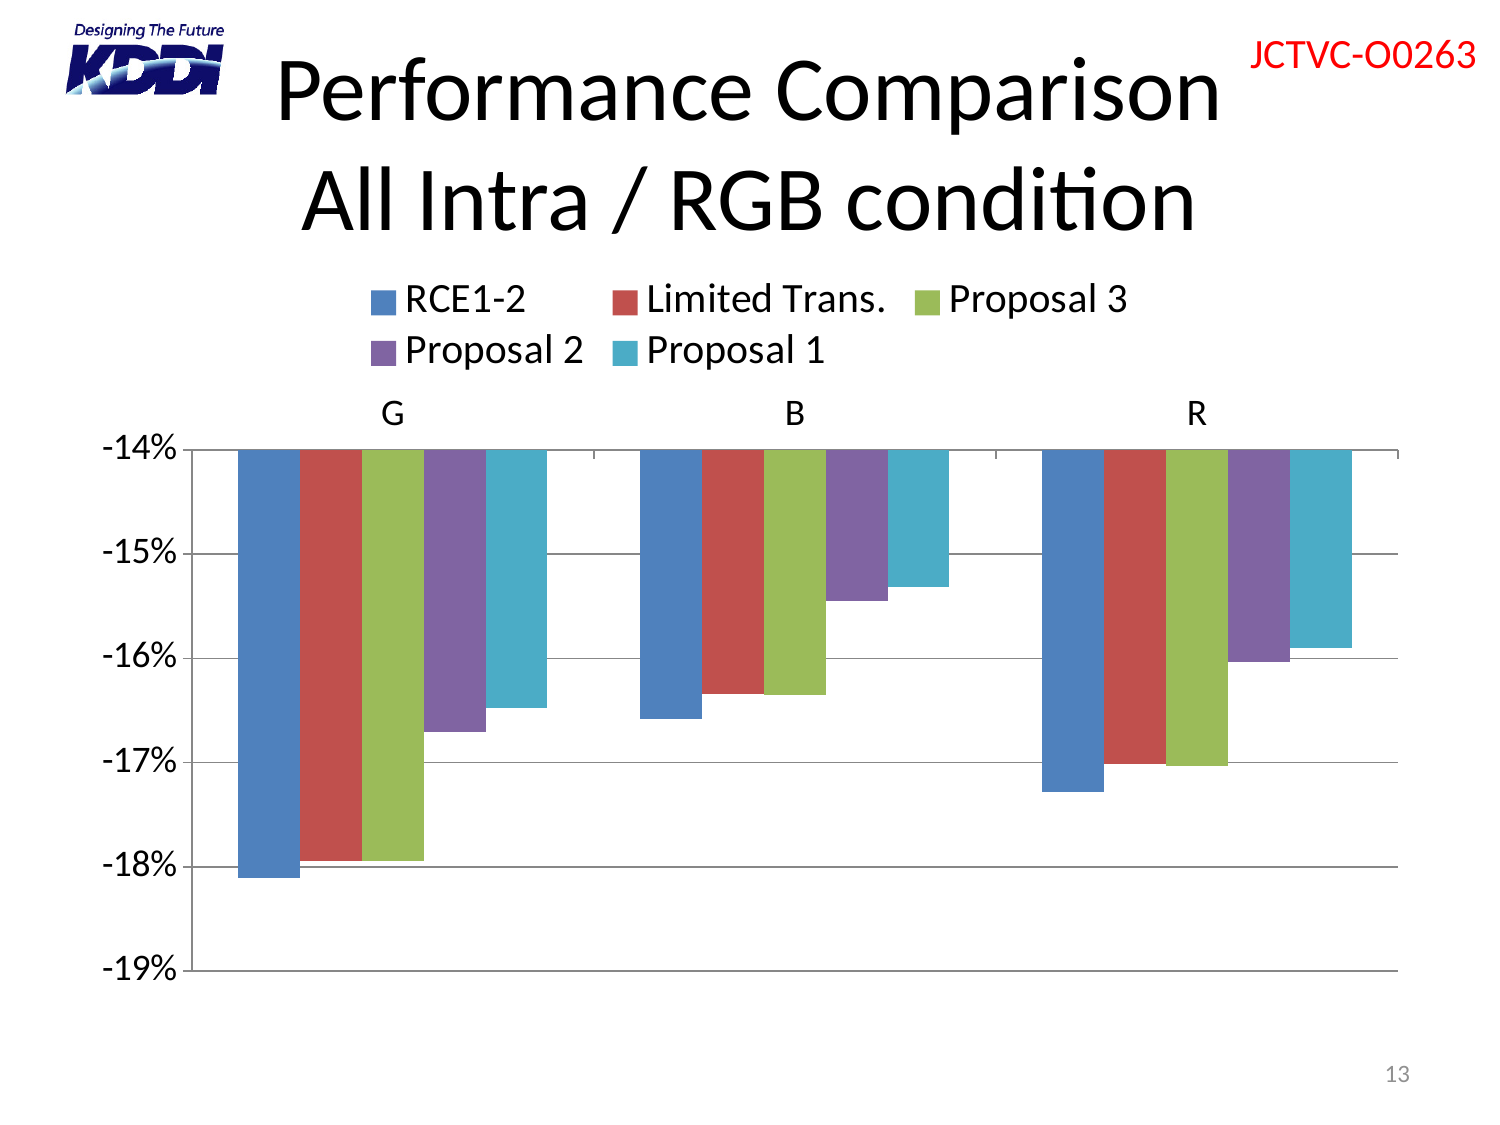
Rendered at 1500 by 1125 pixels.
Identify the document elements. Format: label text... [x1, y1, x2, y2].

picture [61, 18, 236, 100]
chart [74, 262, 1426, 1006]
title Performance Comparison All Intra / RGB condition [74, 44, 1426, 233]
slide_number 13 [1074, 1042, 1425, 1103]
